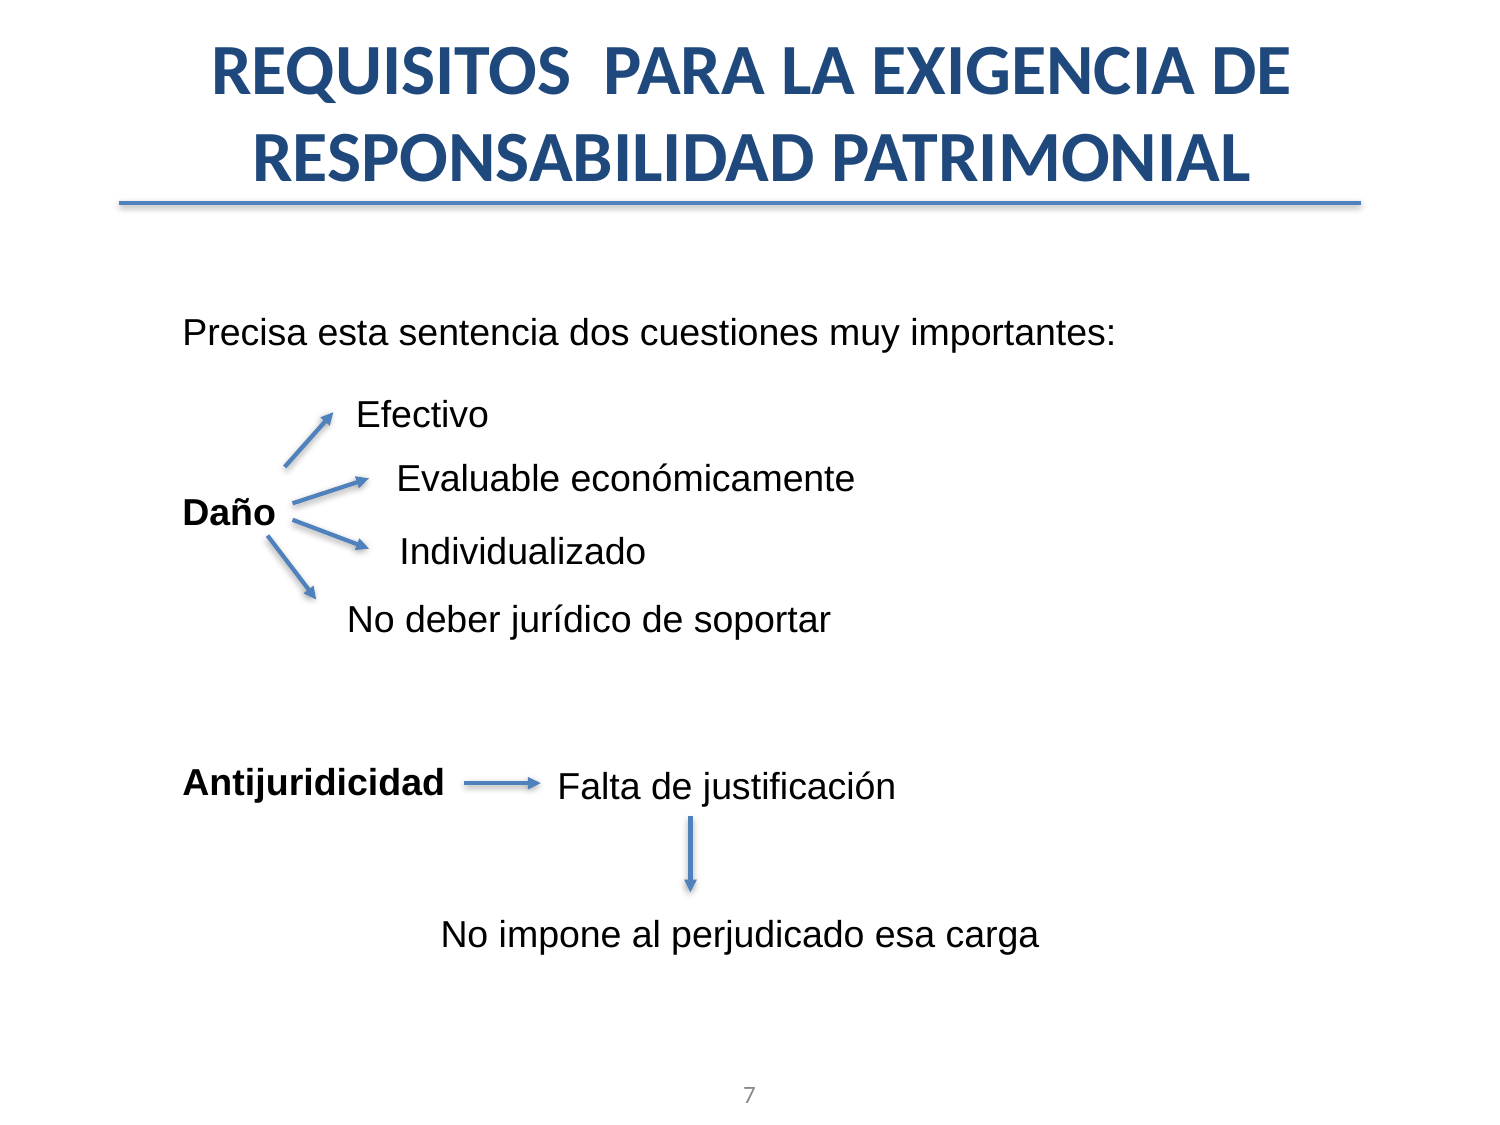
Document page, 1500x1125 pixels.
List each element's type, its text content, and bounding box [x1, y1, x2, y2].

text_box Individualizado [384, 519, 662, 587]
text_box REQUISITOS PARA LA EXIGENCIA DE RESPONSABILIDAD PATRIMONIAL [1, 15, 1500, 203]
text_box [292, 519, 370, 549]
text_box Falta de justificación [542, 754, 922, 814]
text_box Evaluable económicamente [381, 446, 871, 551]
text_box Efectivo [341, 382, 779, 487]
text_box No deber jurídico de soportar [332, 587, 847, 648]
slide_number 7 [0, 1063, 1500, 1124]
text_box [284, 411, 334, 468]
text_box No impone al perjudicado esa carga [425, 902, 1055, 963]
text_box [292, 478, 370, 504]
text_box Precisa esta sentencia dos cuestiones muy importantes: Daño Antijuridicidad [167, 300, 1391, 855]
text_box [267, 535, 317, 600]
